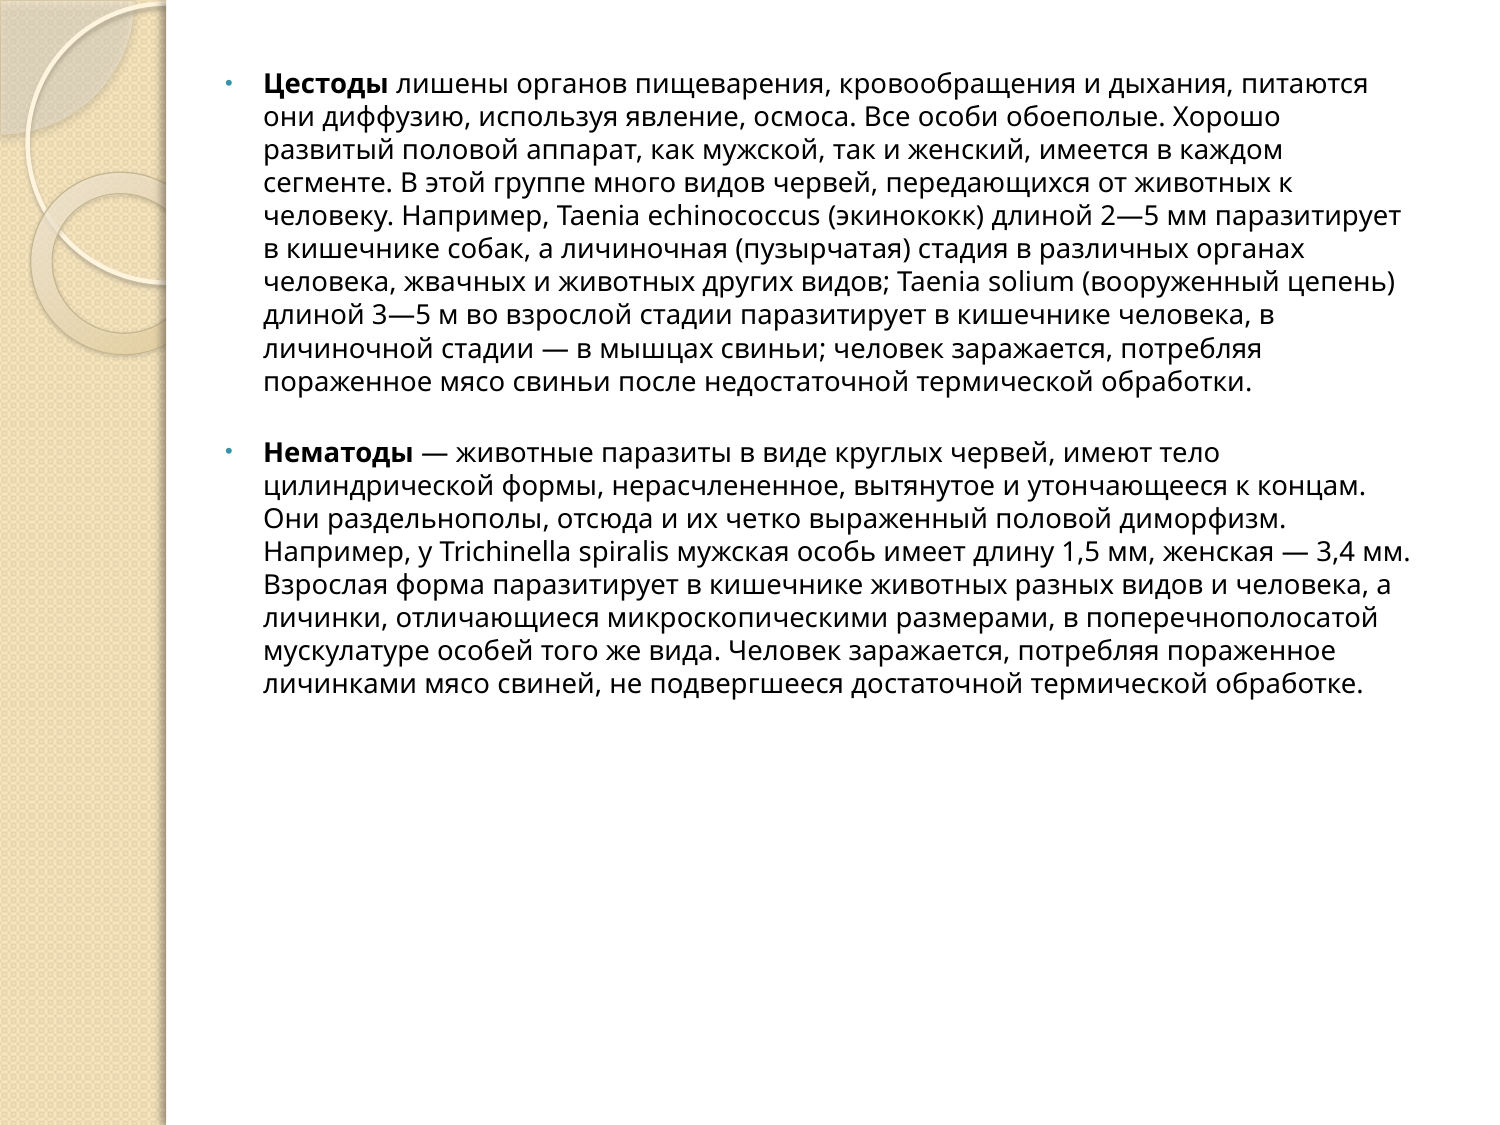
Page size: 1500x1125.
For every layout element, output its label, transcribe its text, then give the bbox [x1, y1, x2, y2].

list Цестоды лишены органов пищеварения, кровообращения и дыхания, питаются они диффузию, используя явление, осмоса. Все особи обоеполые. Хорошо развитый половой аппарат, как мужской, так и женский, имеется в каждом сегменте. В этой группе много видов червей, передающихся от животных к человеку. Например, Taenia echinococcus (экинококк) длиной 2—5 мм паразитирует в кишечнике собак, а личиночная (пузырчатая) стадия в различных органах человека, жвачных и животных других видов; Taenia solium (вооруженный цепень) длиной 3—5 м во взрослой стадии паразитирует в кишечнике человека, в личиночной стадии — в мышцах свиньи; человек заражается, потребляя пораженное мясо свиньи после недостаточной термической обработки. Нематоды — животные паразиты в виде круглых червей, имеют тело цилиндрической формы, нерасчлененное, вытянутое и утончающееся к концам. Они раздельнополы, отсюда и их четко выраженный половой диморфизм. Например, у Trichinella spiralis мужская особь имеет длину 1,5 мм, женская — 3,4 мм. Взрослая форма паразитирует в кишечнике животных разных видов и человека, а личинки, отличающиеся микроскопическими размерами, в поперечнополосатой мускулатуре особей того же вида. Человек заражается, потребляя пораженное личинками мясо свиней, не подвергшееся достаточной термической обработке. [199, 58, 1430, 858]
